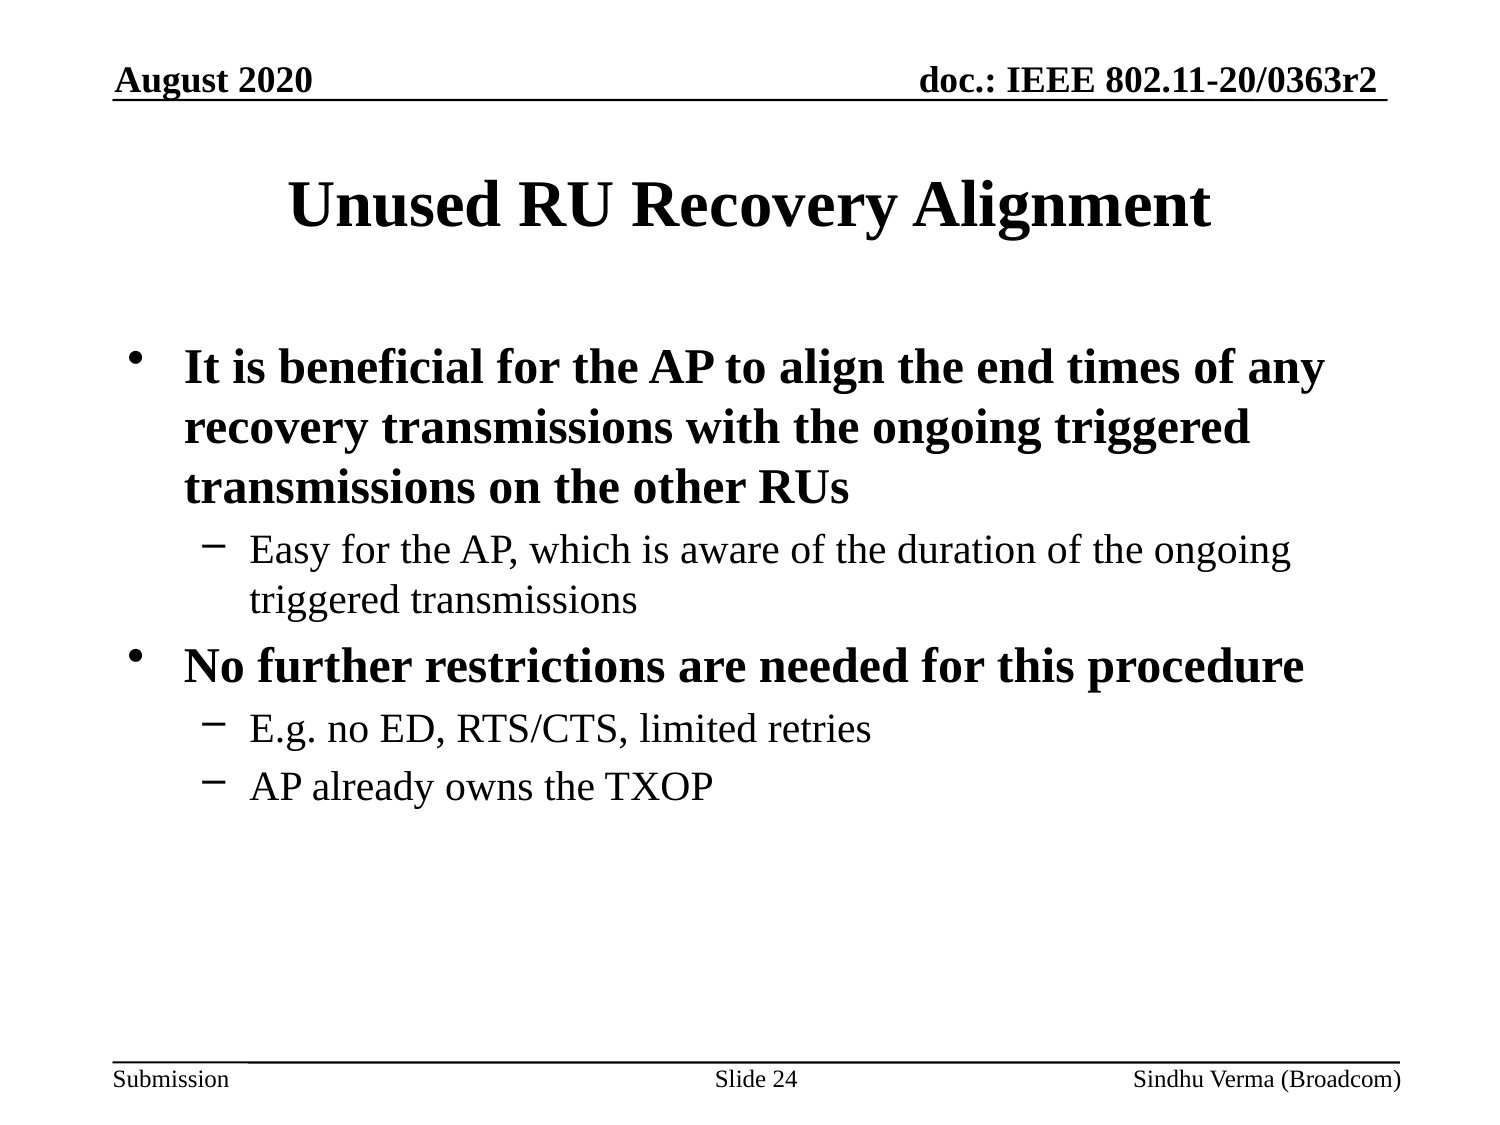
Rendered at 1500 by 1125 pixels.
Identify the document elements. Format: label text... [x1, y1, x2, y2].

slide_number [114, 54, 316, 101]
title Unused RU Recovery Alignment [112, 112, 1388, 288]
footer Sindhu Verma (Broadcom) [1129, 1061, 1402, 1093]
slide_number Slide 24 [712, 1061, 800, 1093]
list It is beneficial for the AP to align the end times of any recovery transmissions with the ongoing triggered transmissions on the other RUs Easy for the AP, which is aware of the duration of the ongoing triggered transmissions No further restrictions are needed for this procedure E.g. no ED, RTS/CTS, limited retries AP already owns the TXOP [112, 326, 1388, 1002]
